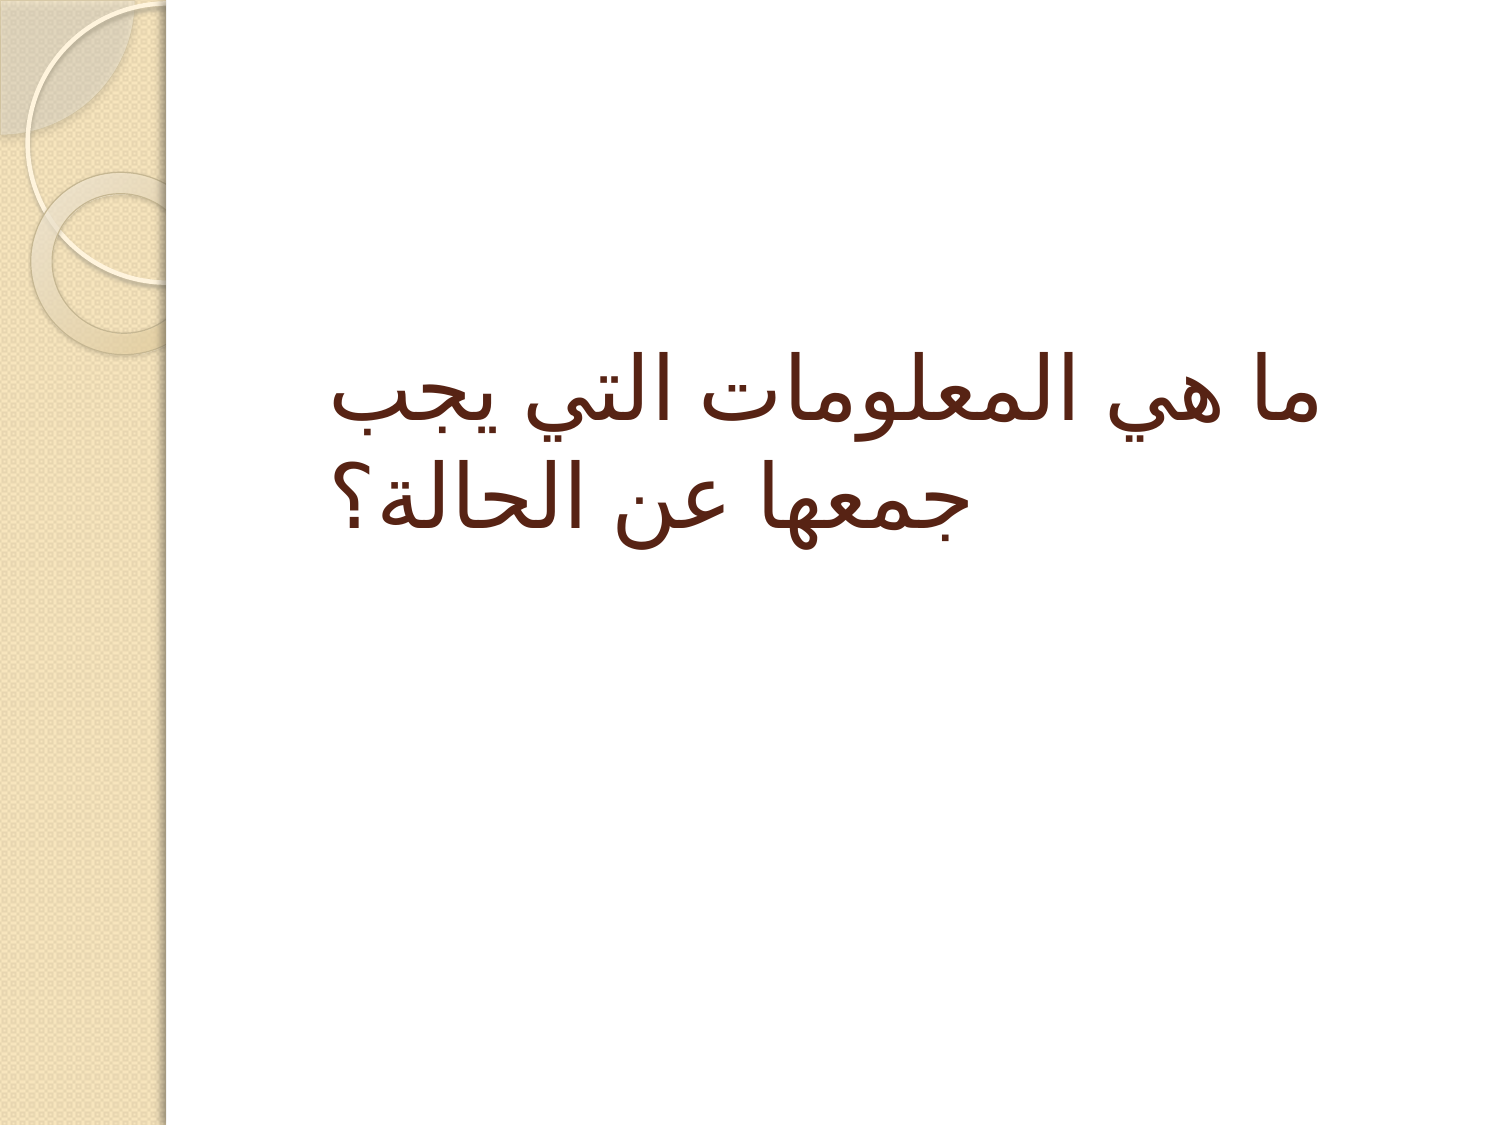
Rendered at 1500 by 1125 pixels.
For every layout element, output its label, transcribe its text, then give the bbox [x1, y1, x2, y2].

title ما هي المعلومات التي يجب جمعها عن الحالة؟ [313, 231, 1372, 646]
